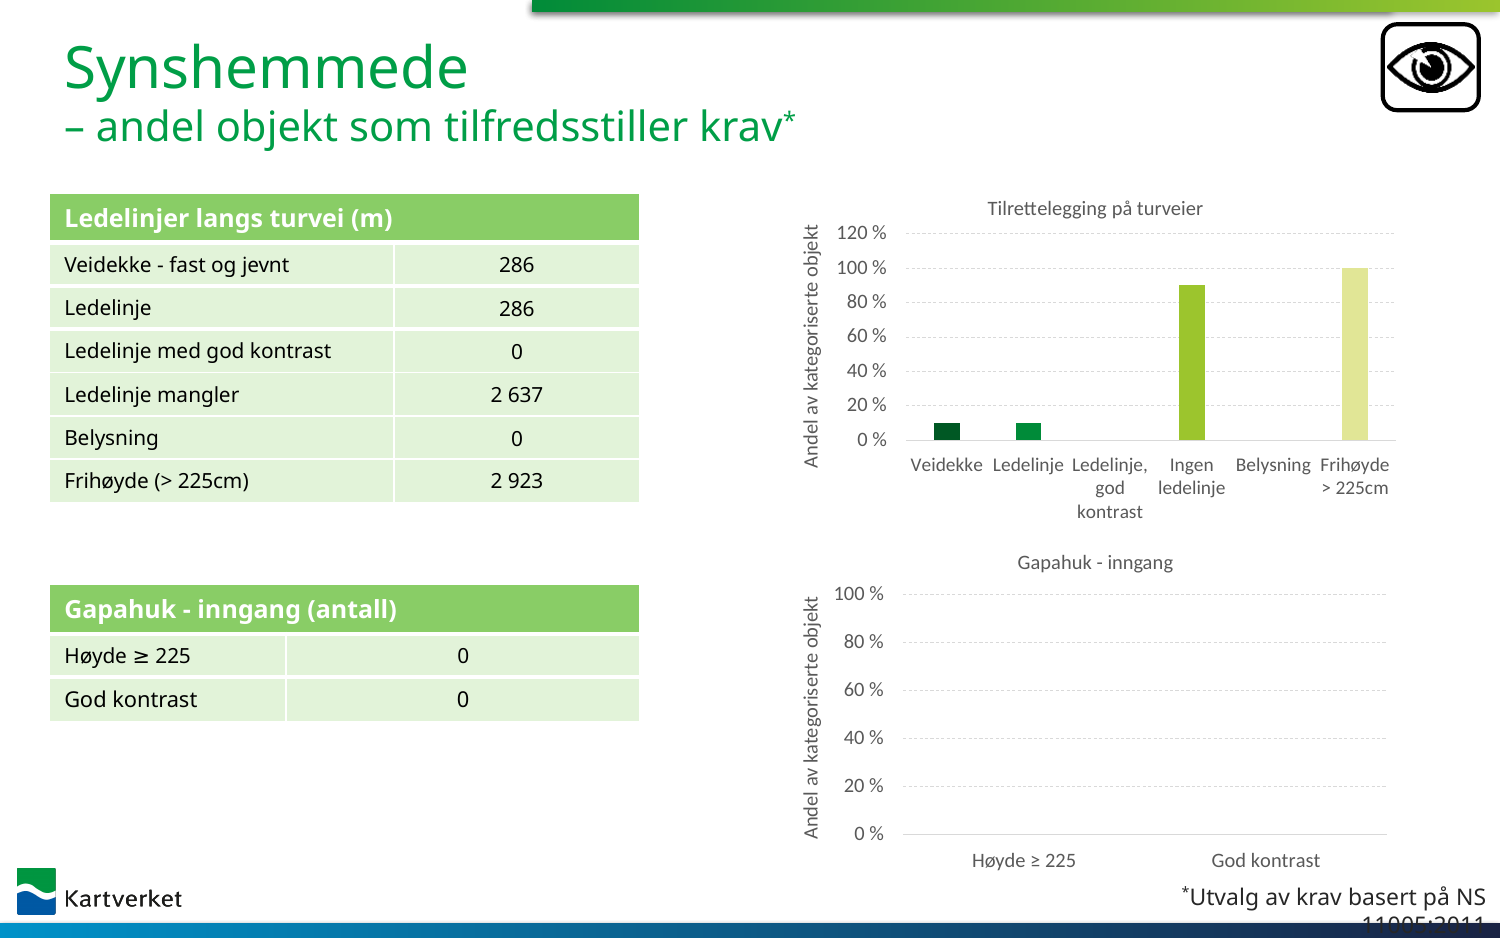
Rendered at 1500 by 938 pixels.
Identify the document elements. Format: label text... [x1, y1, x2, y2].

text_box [1382, 24, 1480, 111]
text_box Synshemmede – andel objekt som tilfredsstiller krav* [49, 24, 1431, 158]
table_cell Frihøyde (> 225cm) [50, 460, 393, 502]
table_cell Belysning [50, 417, 393, 458]
table_cell 286 [395, 288, 639, 327]
table_cell Ledelinje med god kontrast [50, 331, 393, 372]
table_header Ledelinjer langs turvei (m) [50, 194, 639, 240]
picture [791, 187, 1400, 526]
table_cell Ledelinje [50, 288, 393, 327]
table_cell 286 [395, 245, 639, 284]
table_cell Ledelinje mangler [50, 373, 393, 415]
table_cell 0 [287, 679, 639, 721]
table_cell 2 637 [395, 373, 639, 415]
table_header Gapahuk - inngang (antall) [50, 585, 639, 632]
table_cell 0 [287, 636, 639, 675]
table_cell God kontrast [50, 679, 285, 721]
table_cell Høyde ≥ 225 [50, 636, 285, 675]
table_cell Veidekke - fast og jevnt [50, 245, 393, 284]
table_cell 0 [395, 417, 639, 458]
table_cell 2 923 [395, 460, 639, 502]
picture [791, 541, 1400, 880]
table_cell 0 [395, 331, 639, 372]
text_box *Utvalg av krav basert på NS 11005:2011 [1068, 873, 1500, 938]
